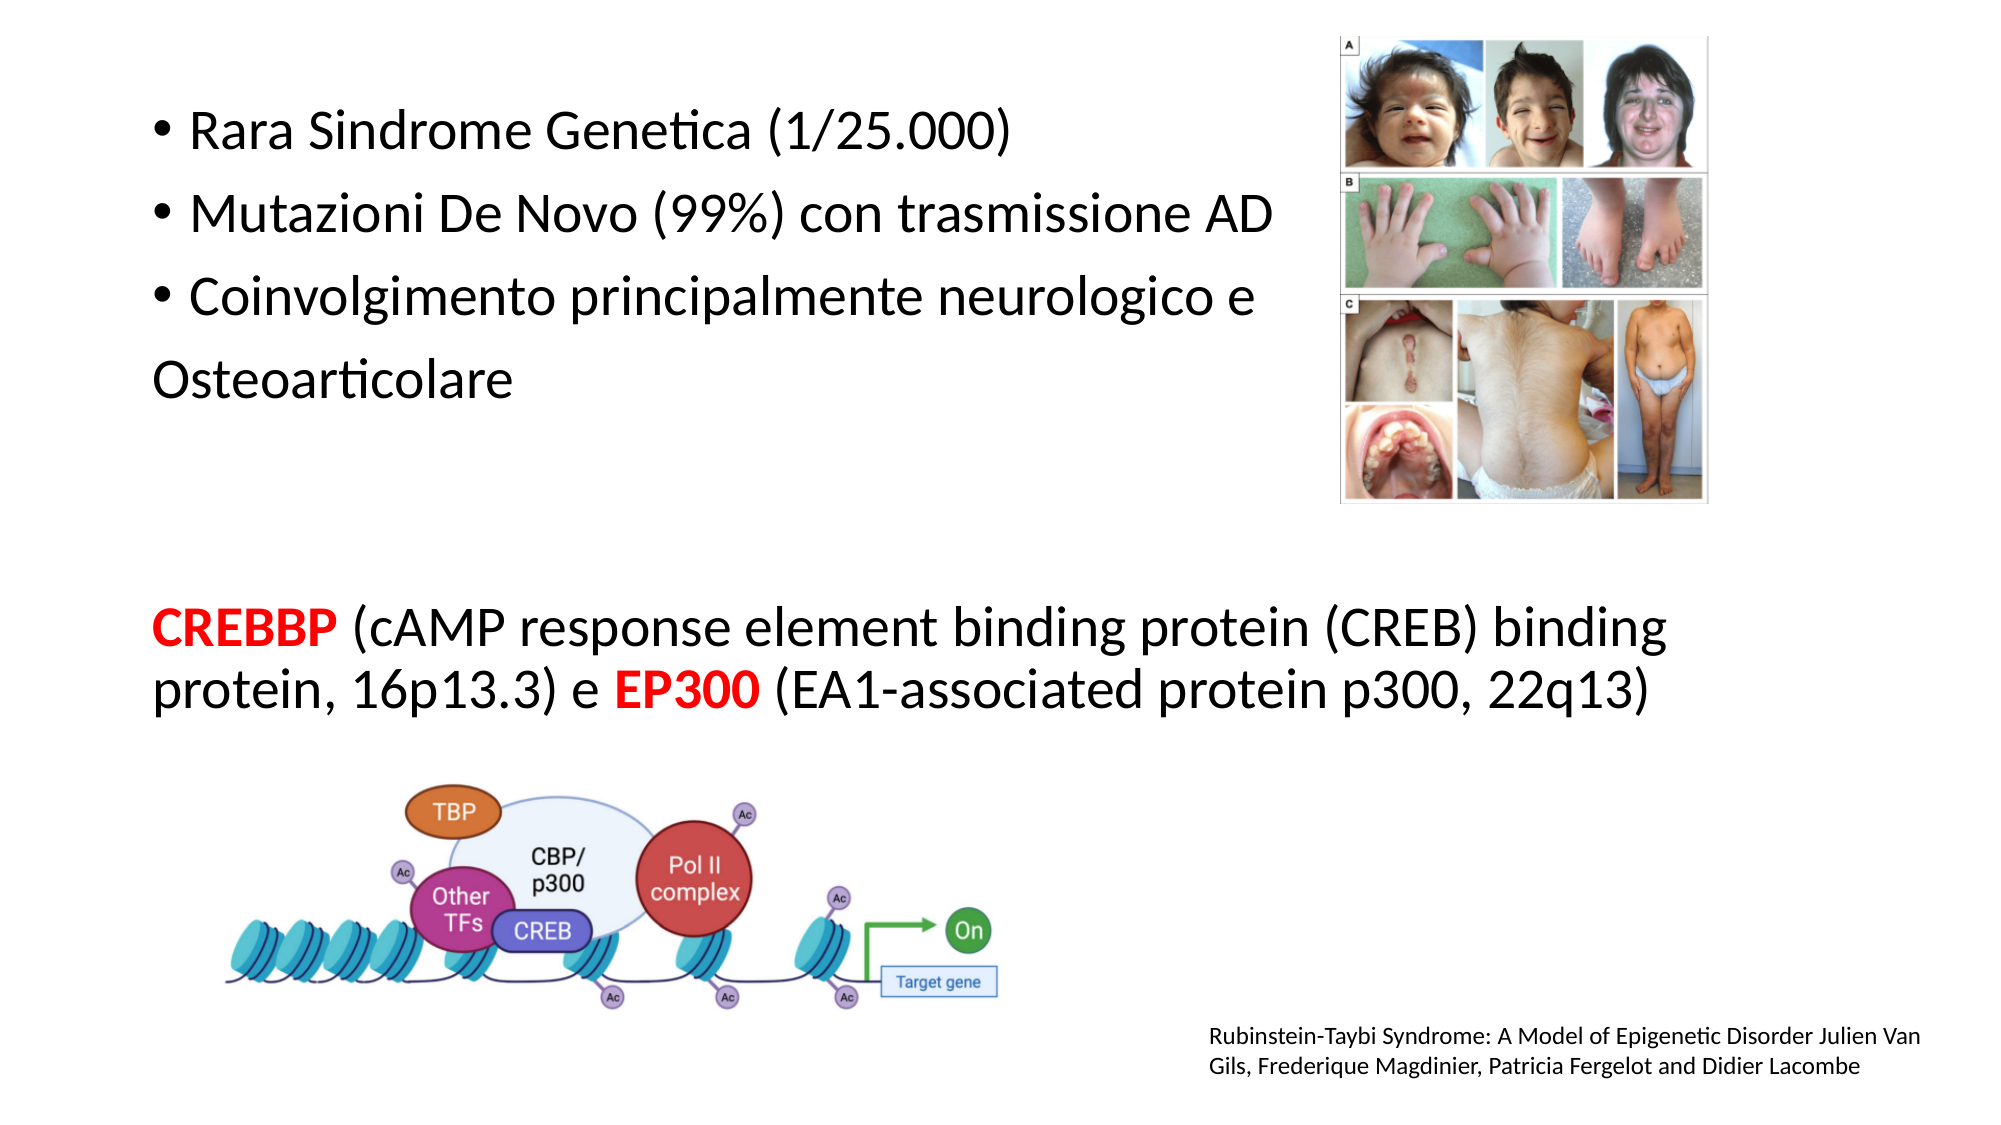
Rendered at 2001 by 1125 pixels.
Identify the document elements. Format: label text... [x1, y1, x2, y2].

picture [137, 779, 1082, 1013]
list Rara Sindrome Genetica (1/25.000) Mutazioni De Novo (99%) con trasmissione AD Coinvolgimento principalmente neurologico e Osteoarticolare CREBBP (cAMP response element binding protein (CREB) binding protein, 16p13.3) e EP300 (EA1-associated protein p300, 22q13) [137, 92, 1863, 729]
picture [1339, 36, 1713, 504]
text_box Rubinstein-Taybi Syndrome: A Model of Epigenetic Disorder Julien Van Gils, Frederique Magdinier, Patricia Fergelot and Didier Lacombe [1194, 1012, 1965, 1087]
